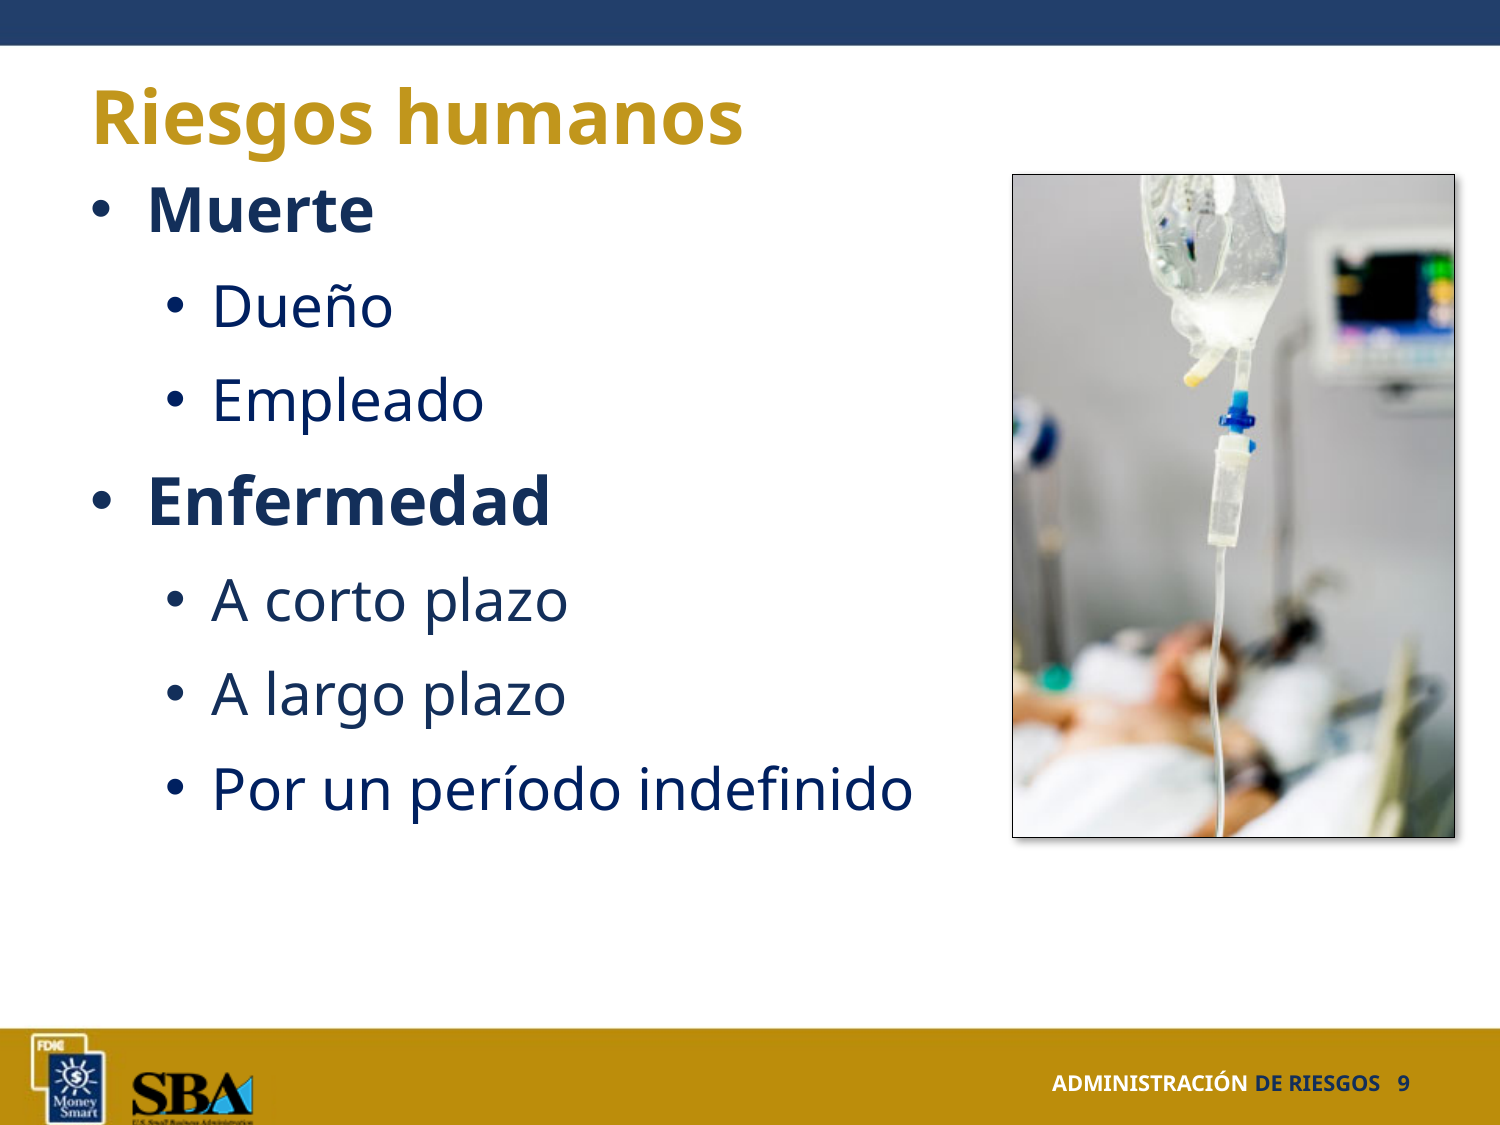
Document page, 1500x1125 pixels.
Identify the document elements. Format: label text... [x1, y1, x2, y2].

list Muerte Dueño Empleado Enfermedad A corto plazo A largo plazo Por un período indefinido [74, 162, 1426, 863]
title Riesgos humanos [74, 62, 1426, 162]
picture [0, 0, 1500, 1125]
